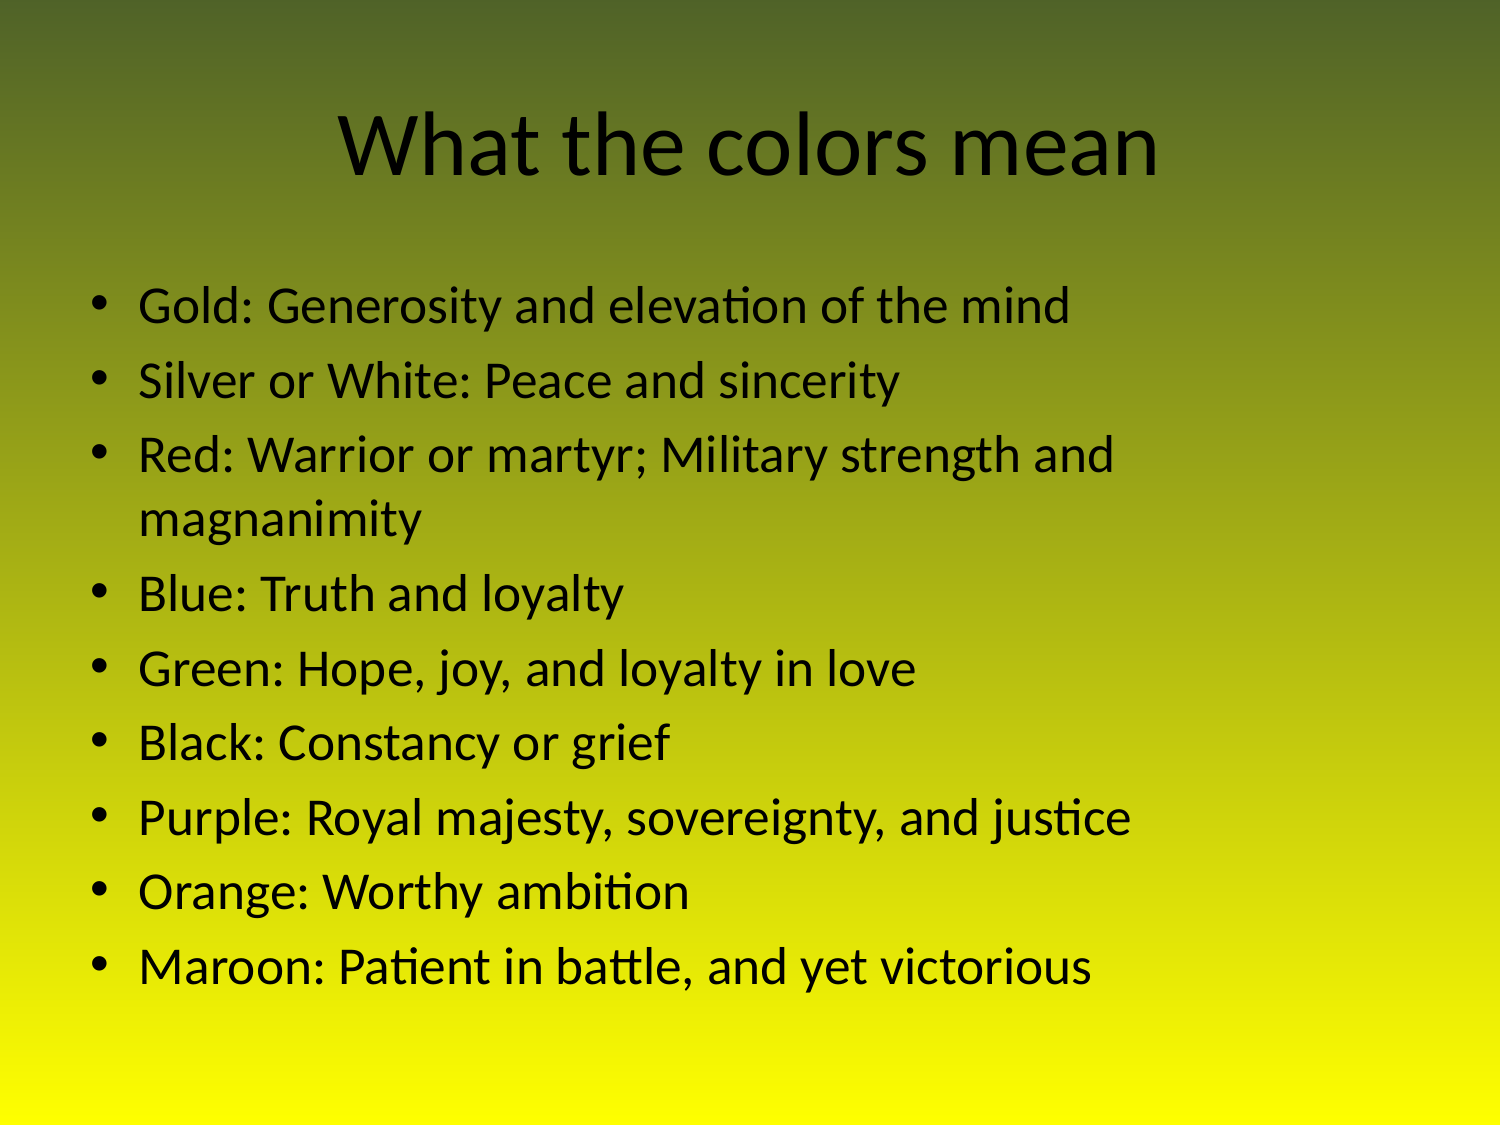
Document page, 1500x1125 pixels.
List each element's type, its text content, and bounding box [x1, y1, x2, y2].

list Gold: Generosity and elevation of the mind Silver or White: Peace and sincerity Red: Warrior or martyr; Military strength and magnanimity Blue: Truth and loyalty Green: Hope, joy, and loyalty in love Black: Constancy or grief Purple: Royal majesty, sovereignty, and justice Orange: Worthy ambition Maroon: Patient in battle, and yet victorious [75, 262, 1425, 1005]
title What the colors mean [75, 45, 1425, 233]
